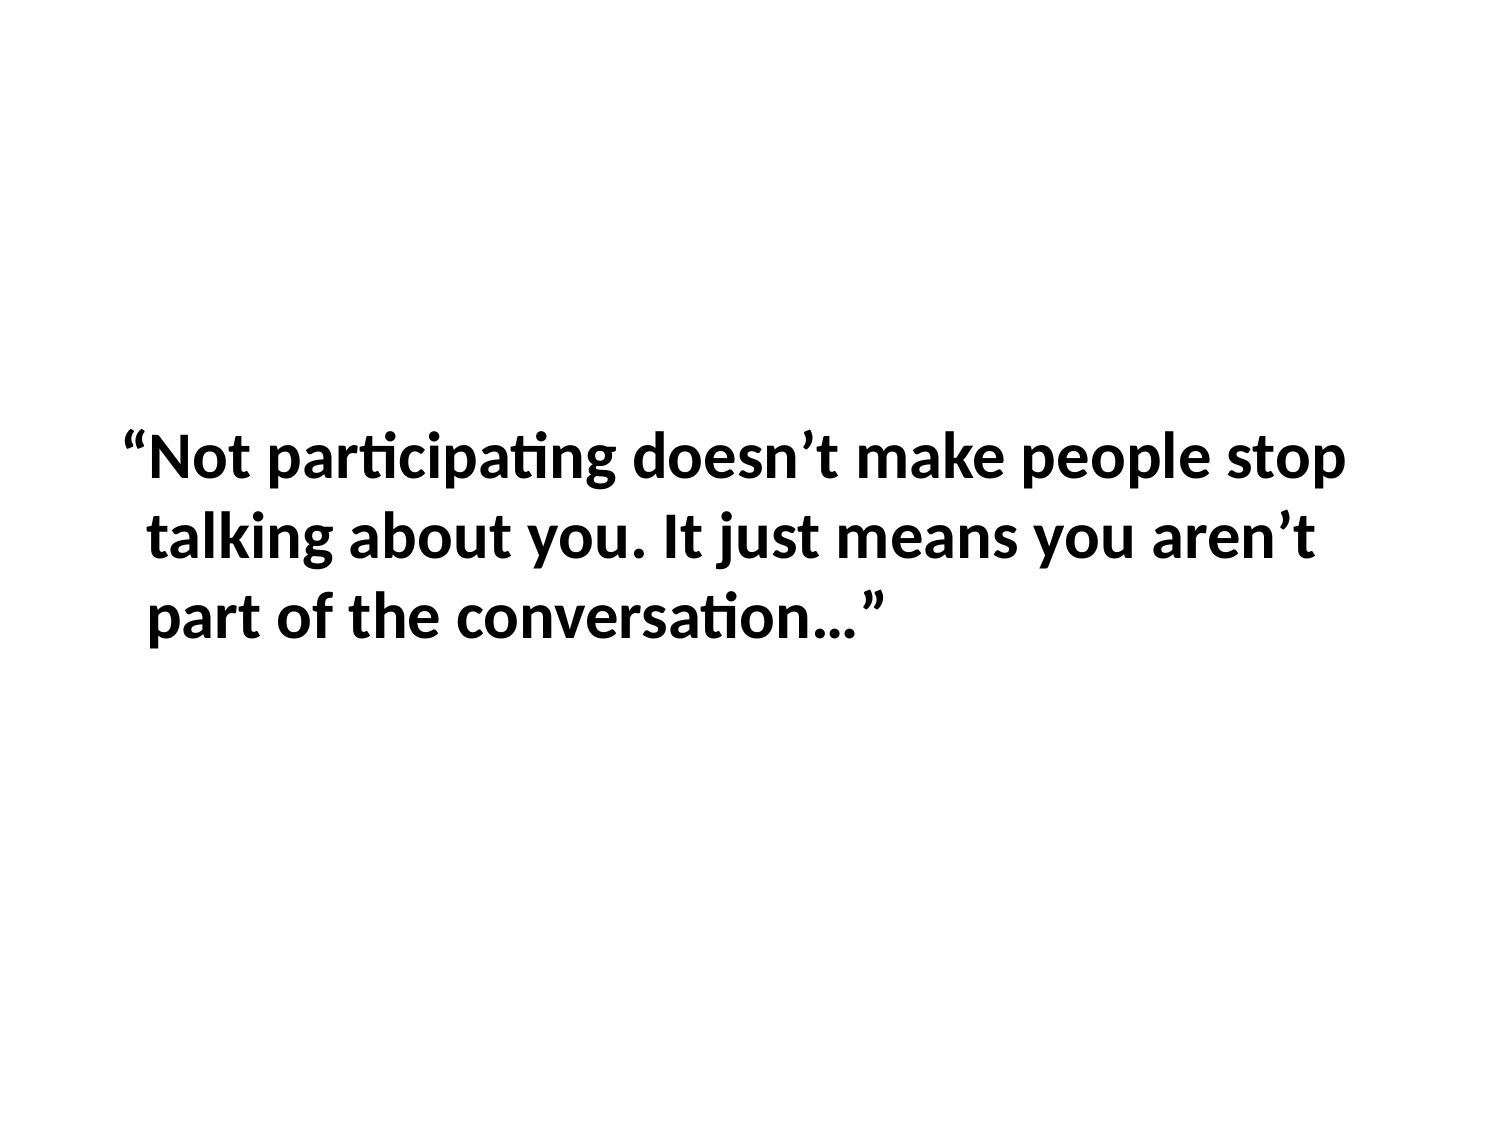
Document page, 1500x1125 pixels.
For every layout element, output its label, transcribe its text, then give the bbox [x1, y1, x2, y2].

list “Not participating doesn’t make people stop talking about you. It just means you aren’t part of the conversation…” [75, 217, 1425, 961]
